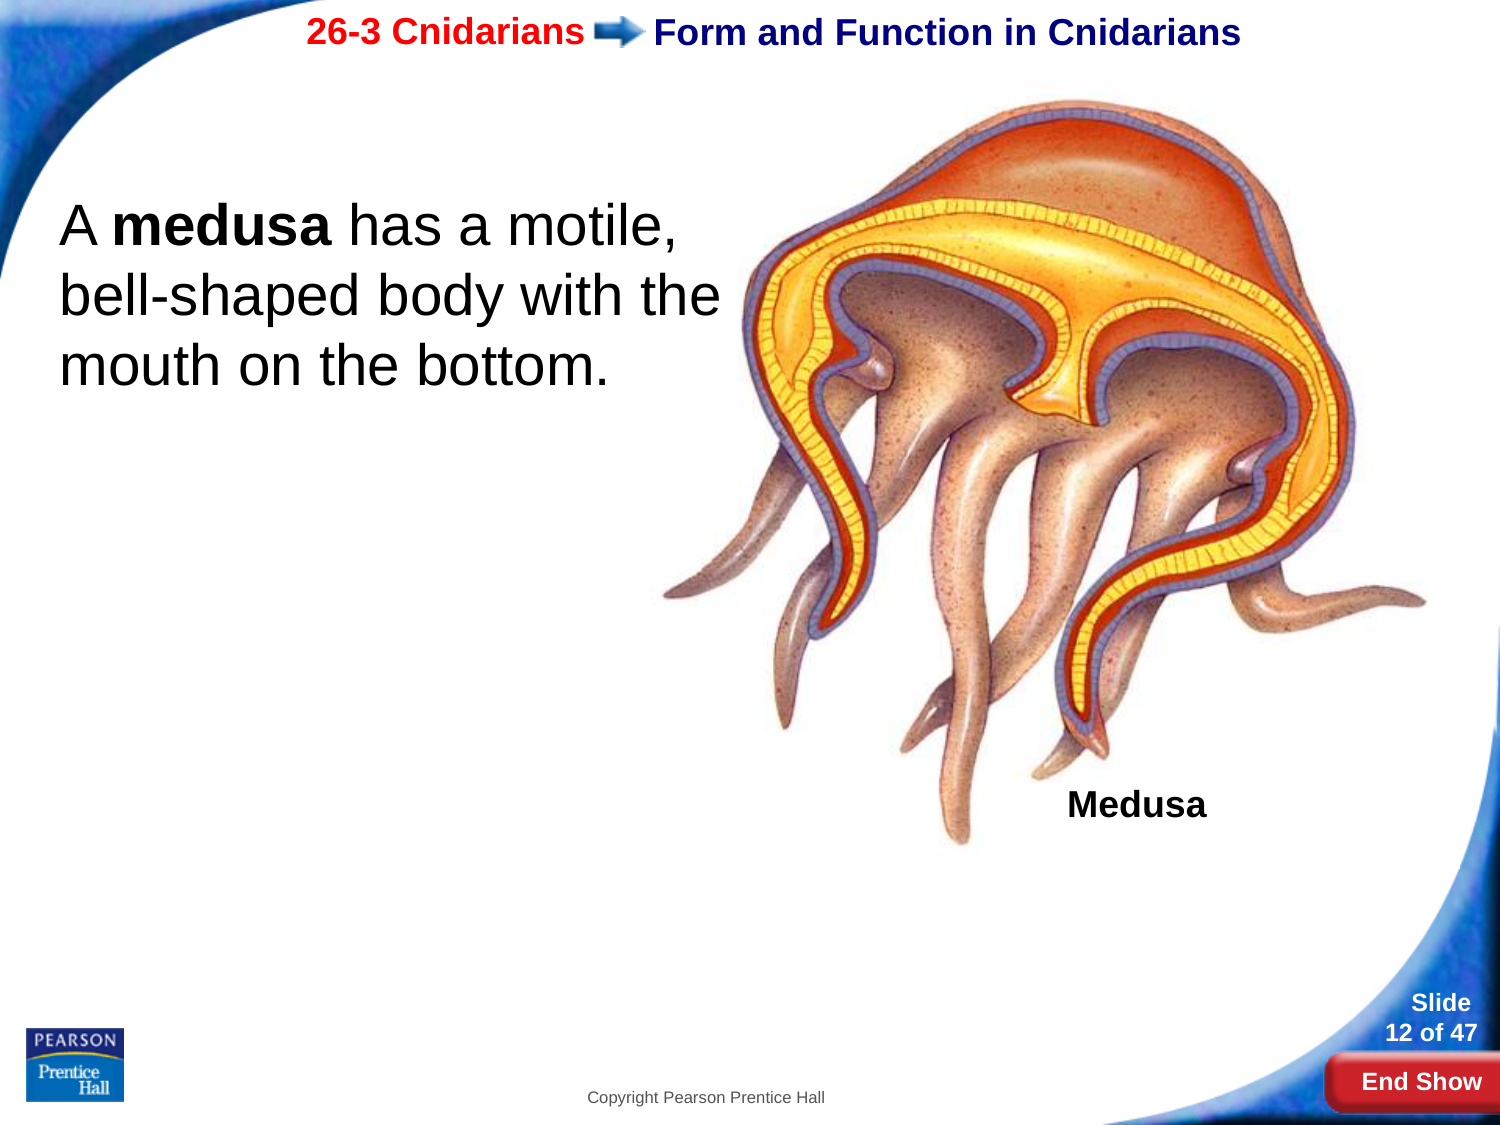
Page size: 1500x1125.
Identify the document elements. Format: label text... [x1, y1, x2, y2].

list A medusa has a motile, bell-shaped body with the mouth on the bottom. [44, 179, 751, 976]
footer Copyright Pearson Prentice Hall [468, 1078, 945, 1105]
picture [0, 0, 1500, 1125]
title Form and Function in Cnidarians [638, 0, 1308, 56]
